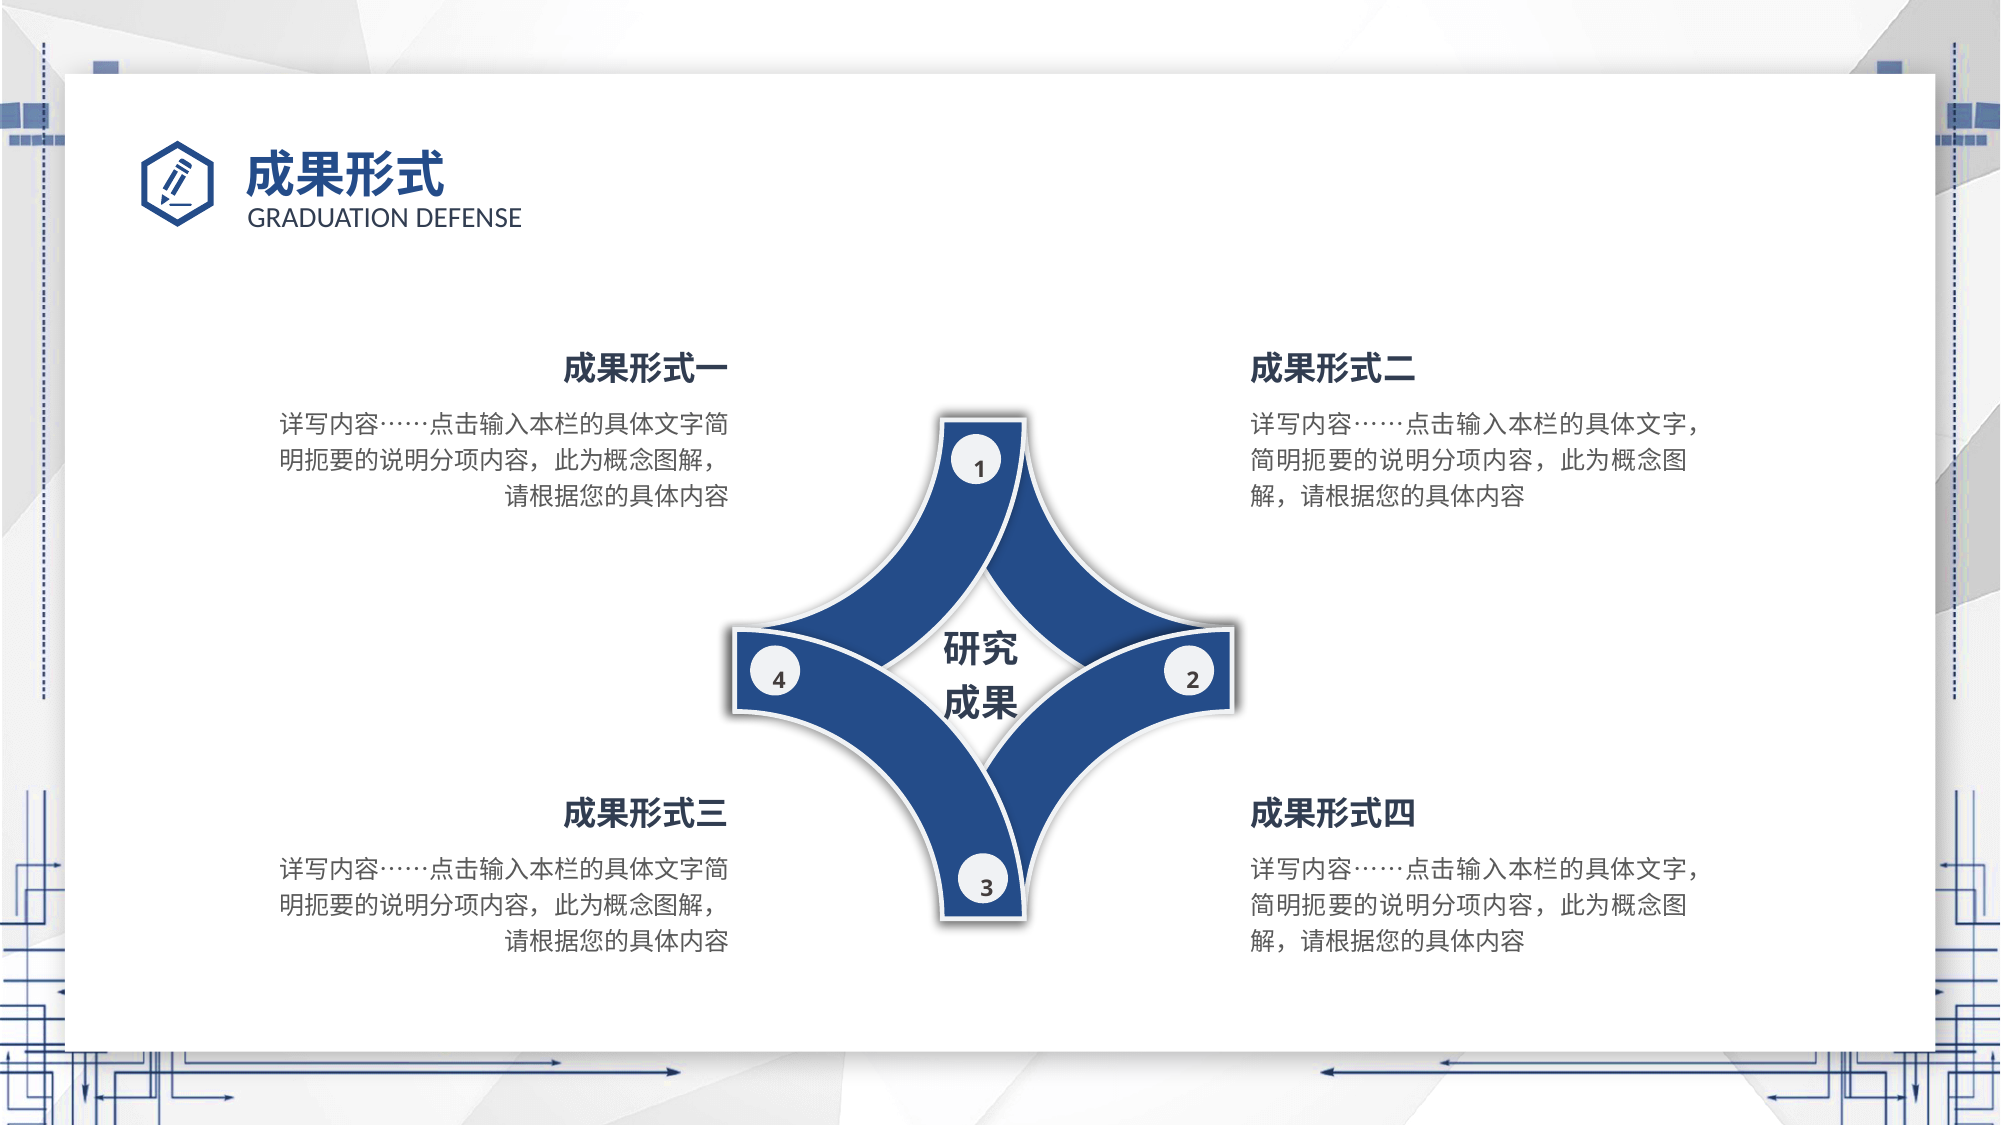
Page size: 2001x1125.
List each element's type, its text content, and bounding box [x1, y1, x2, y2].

picture [0, 0, 2001, 1125]
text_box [734, 419, 1233, 919]
title 成果形式 [230, 123, 827, 199]
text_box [1235, 332, 1704, 520]
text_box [1235, 777, 1704, 965]
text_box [252, 332, 745, 520]
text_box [257, 777, 745, 965]
